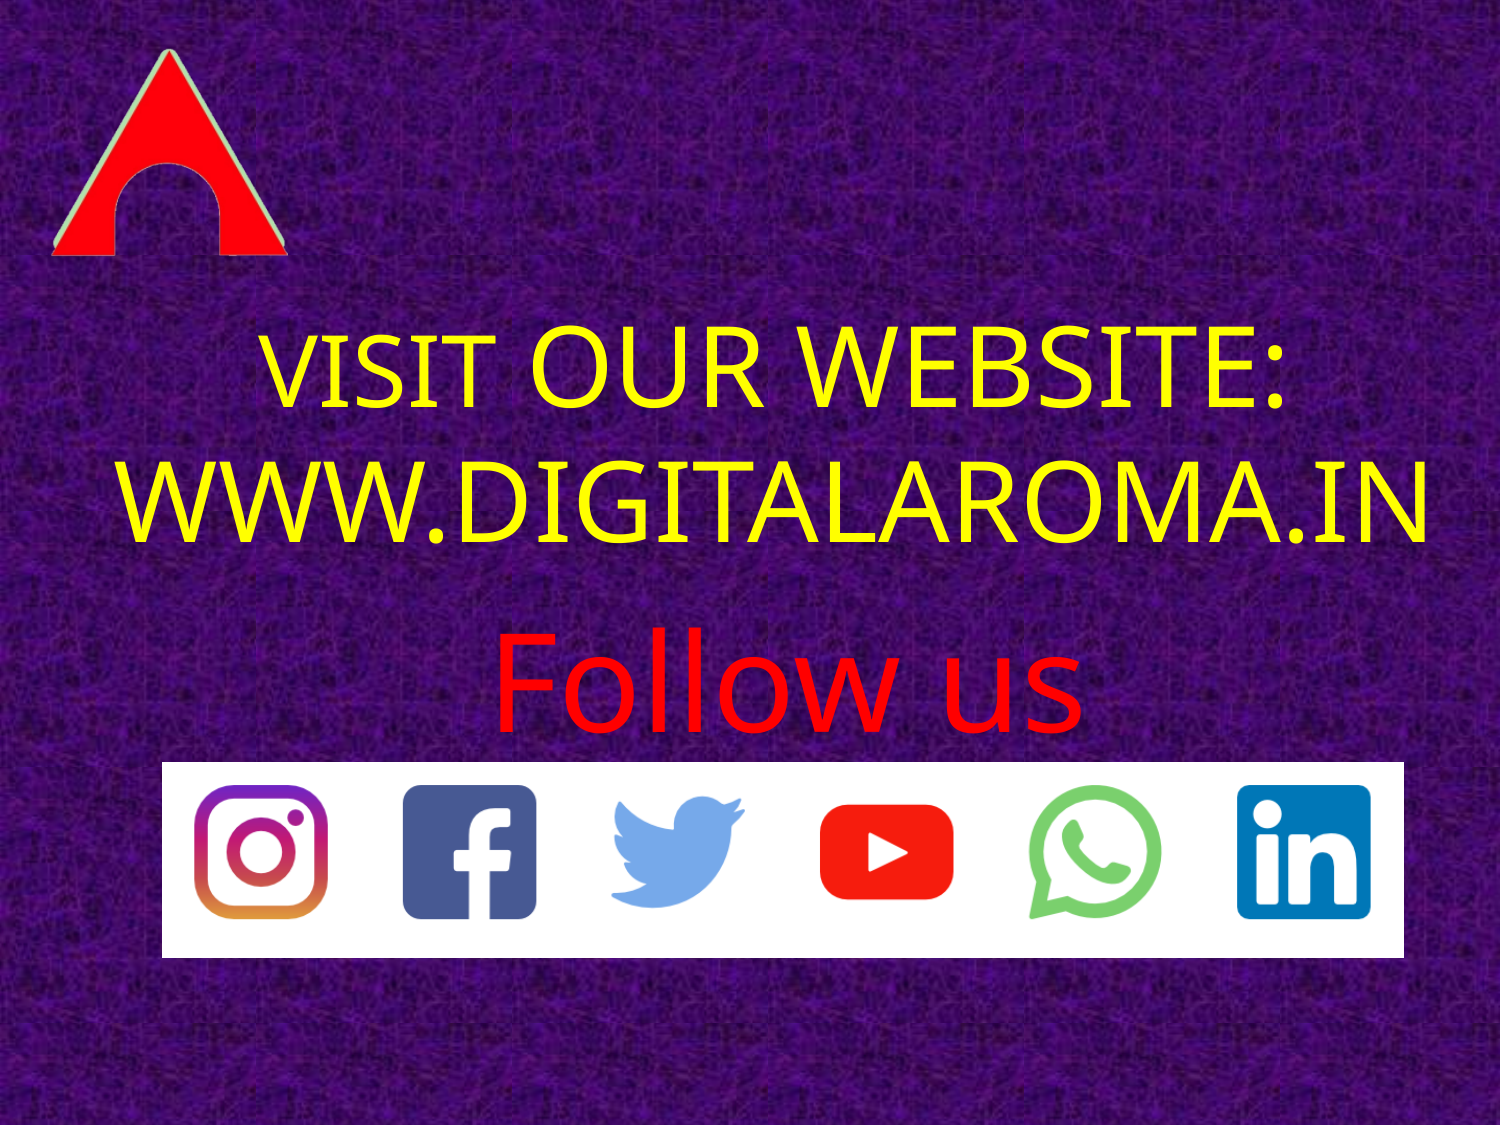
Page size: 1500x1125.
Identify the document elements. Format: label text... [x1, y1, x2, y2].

subtitle Follow us [262, 587, 1313, 762]
picture [0, 0, 1500, 1125]
title Visit Our Website: www.dIgitalaroma.in [99, 399, 1450, 700]
